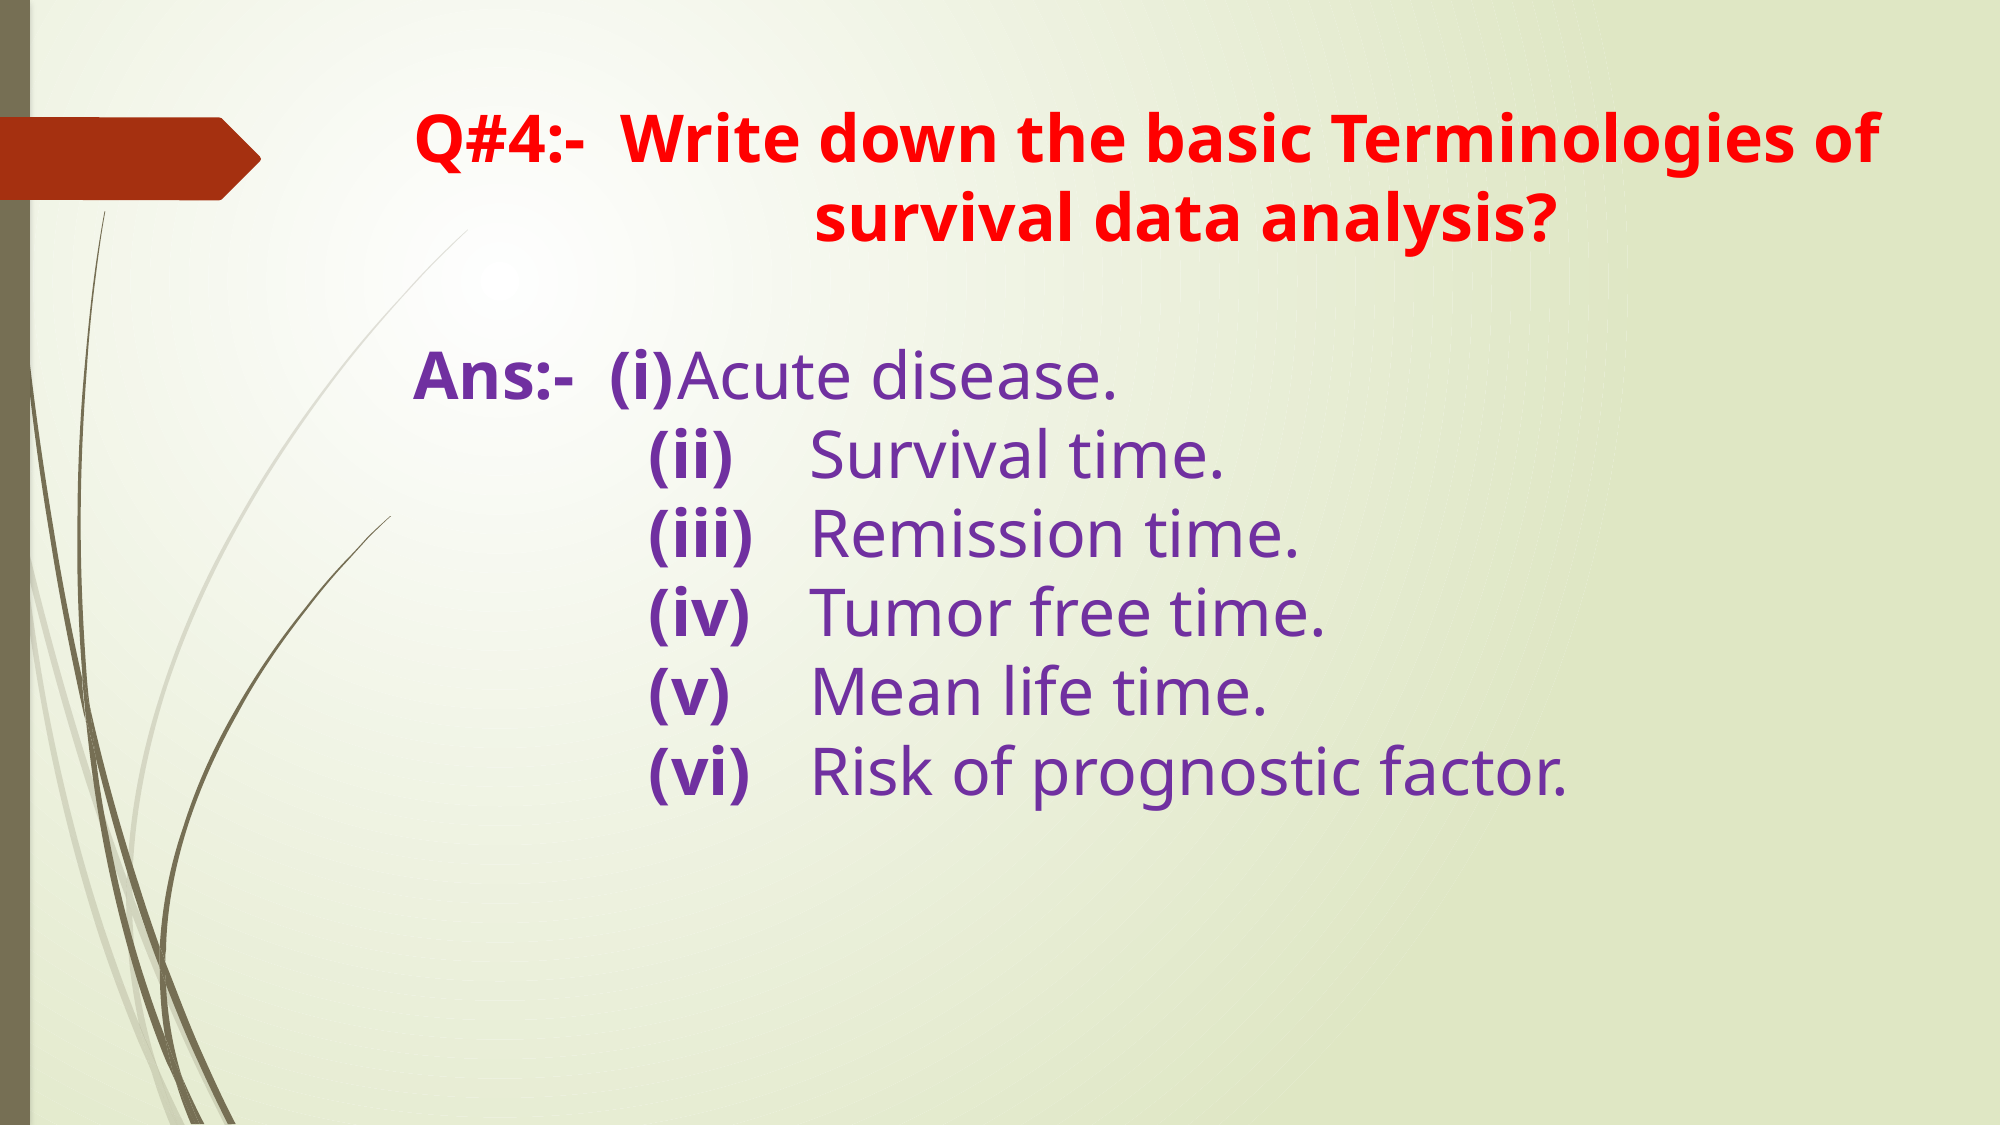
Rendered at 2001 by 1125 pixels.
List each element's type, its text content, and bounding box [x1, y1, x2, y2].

title Q#4:- Write down the basic Terminologies of survival data analysis? Ans:- (i) Acute disease. (ii) Survival time. (iii) Remission time. (iv) Tumor free time. (v) Mean life time. (vi) Risk of prognostic factor. [398, 88, 1953, 984]
